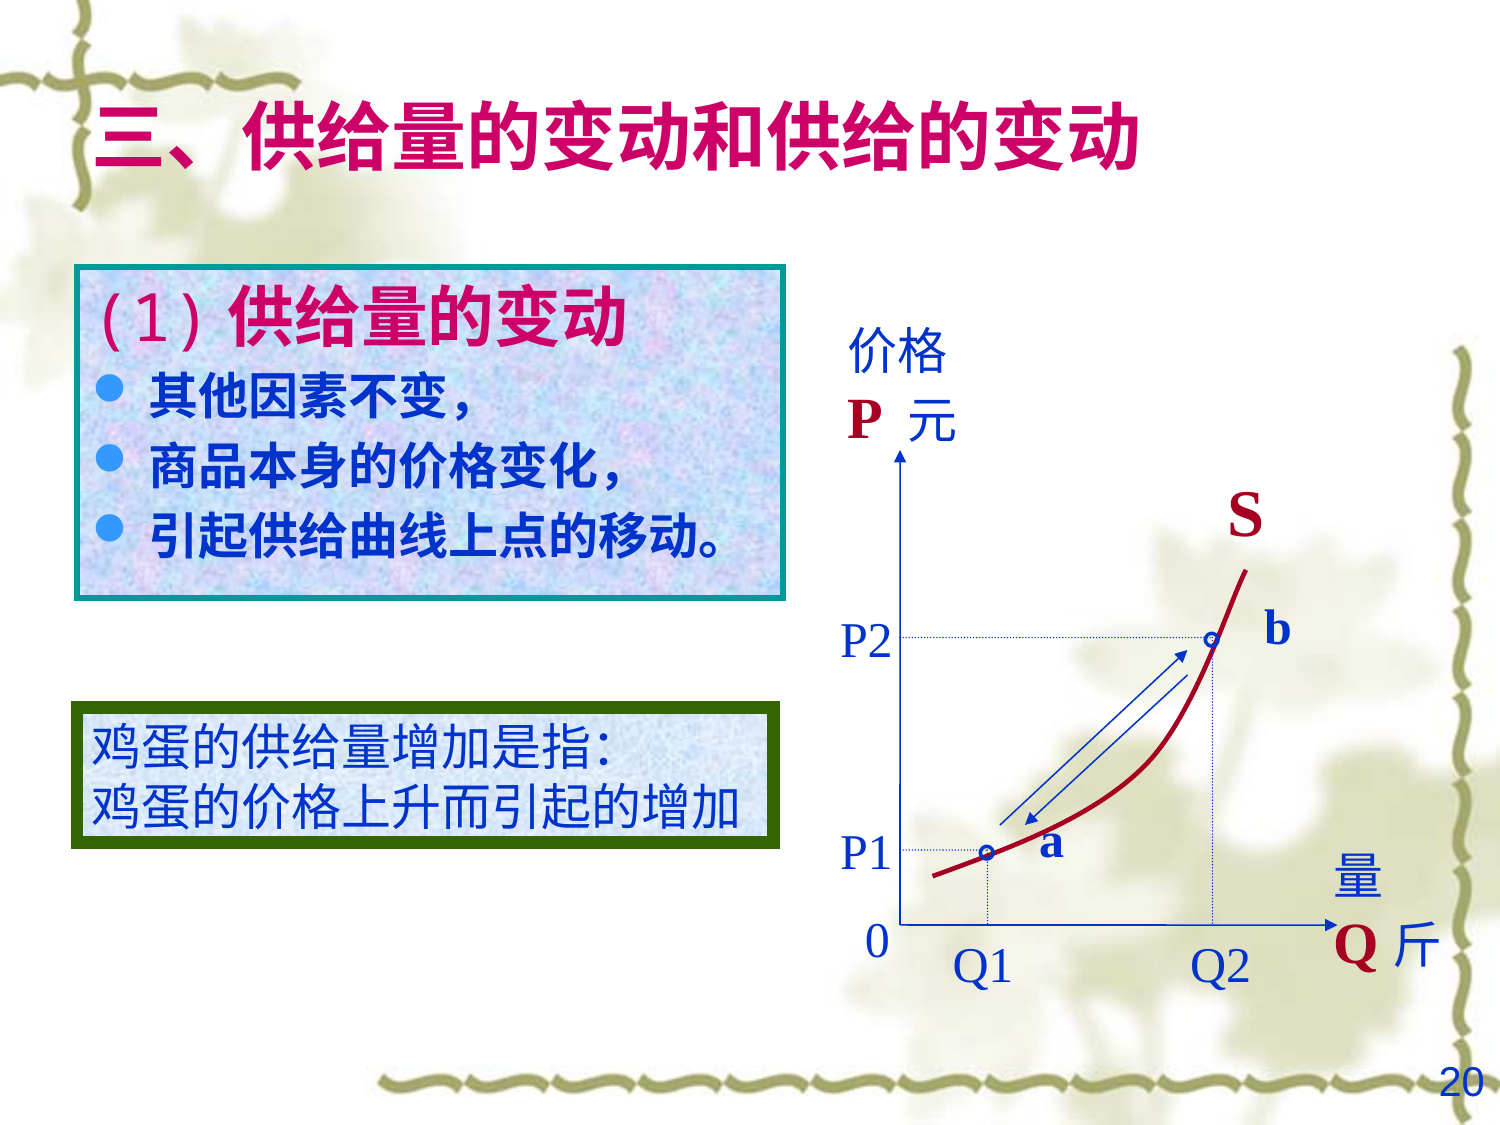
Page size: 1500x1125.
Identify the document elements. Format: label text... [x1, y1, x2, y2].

text_box S [1212, 462, 1280, 558]
text_box P2 [825, 599, 908, 675]
slide_number 20 [1080, 1046, 1500, 1125]
title 三、供给量的变动和供给的变动 [76, 90, 1447, 179]
text_box Q2 [1175, 924, 1267, 1000]
text_box 0 [850, 899, 905, 975]
text_box [932, 847, 962, 877]
text_box [1024, 674, 1188, 826]
list (1)供给量的变动 其他因素不变， 商品本身的价格变化， 引起供给曲线上点的移动。 [76, 267, 784, 598]
text_box [1030, 654, 1208, 809]
picture [0, 0, 1500, 1125]
text_box 价格 P 元 [832, 312, 973, 458]
text_box Q1 [937, 924, 1029, 1000]
text_box 鸡蛋的供给量增加是指： 鸡蛋的价格上升而引起的增加 [76, 707, 774, 843]
text_box 量 Q斤 [1318, 837, 1458, 983]
text_box [999, 649, 1188, 826]
text_box [1011, 627, 1187, 799]
text_box P1 [825, 812, 908, 888]
text_box [1228, 569, 1246, 587]
text_box [893, 458, 907, 599]
text_box 。b [1187, 587, 1313, 663]
text_box 。a [962, 799, 1088, 875]
